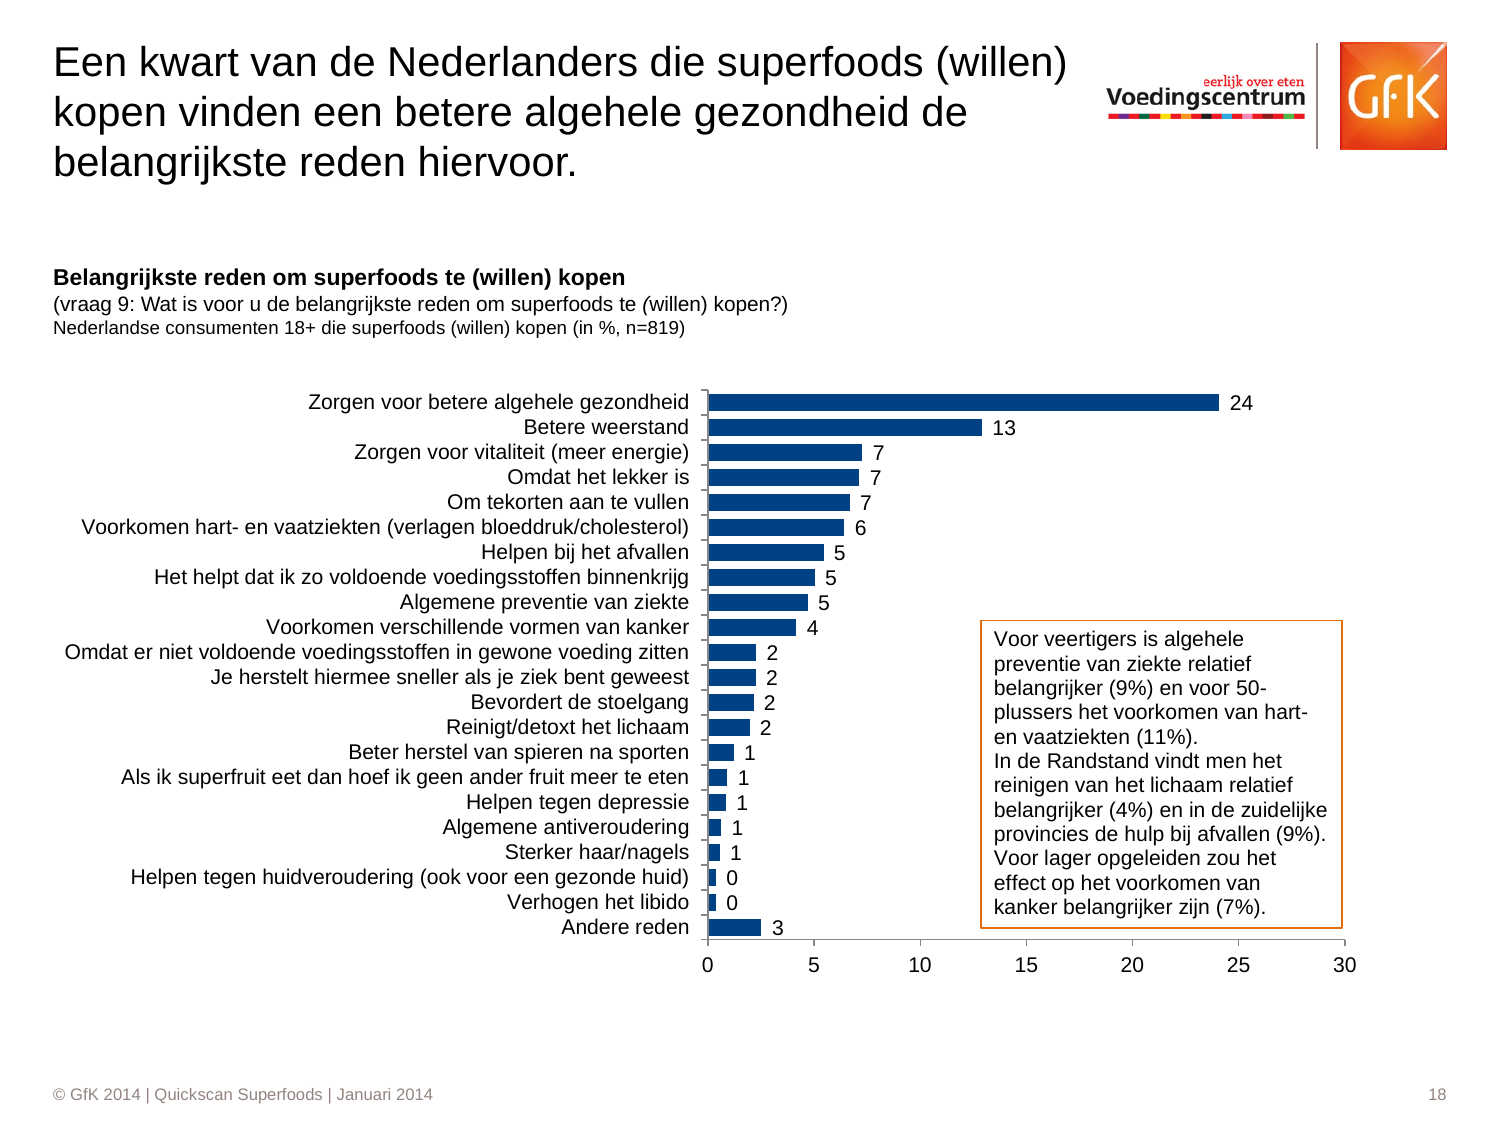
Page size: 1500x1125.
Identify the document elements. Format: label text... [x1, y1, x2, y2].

picture [1104, 73, 1306, 120]
picture [1340, 42, 1447, 150]
text_box Belangrijkste reden om superfoods te (willen) kopen (vraag 9: Wat is voor u de belangrijkste reden om superfoods te (willen) kopen?) Nederlandse consumenten 18+ die superfoods (willen) kopen (in %, n=819) [53, 231, 1447, 338]
title Een kwart van de Nederlanders die superfoods (willen) kopen vinden een betere algehele gezondheid de belangrijkste reden hiervoor. [53, 42, 1093, 185]
picture [52, 370, 1377, 988]
